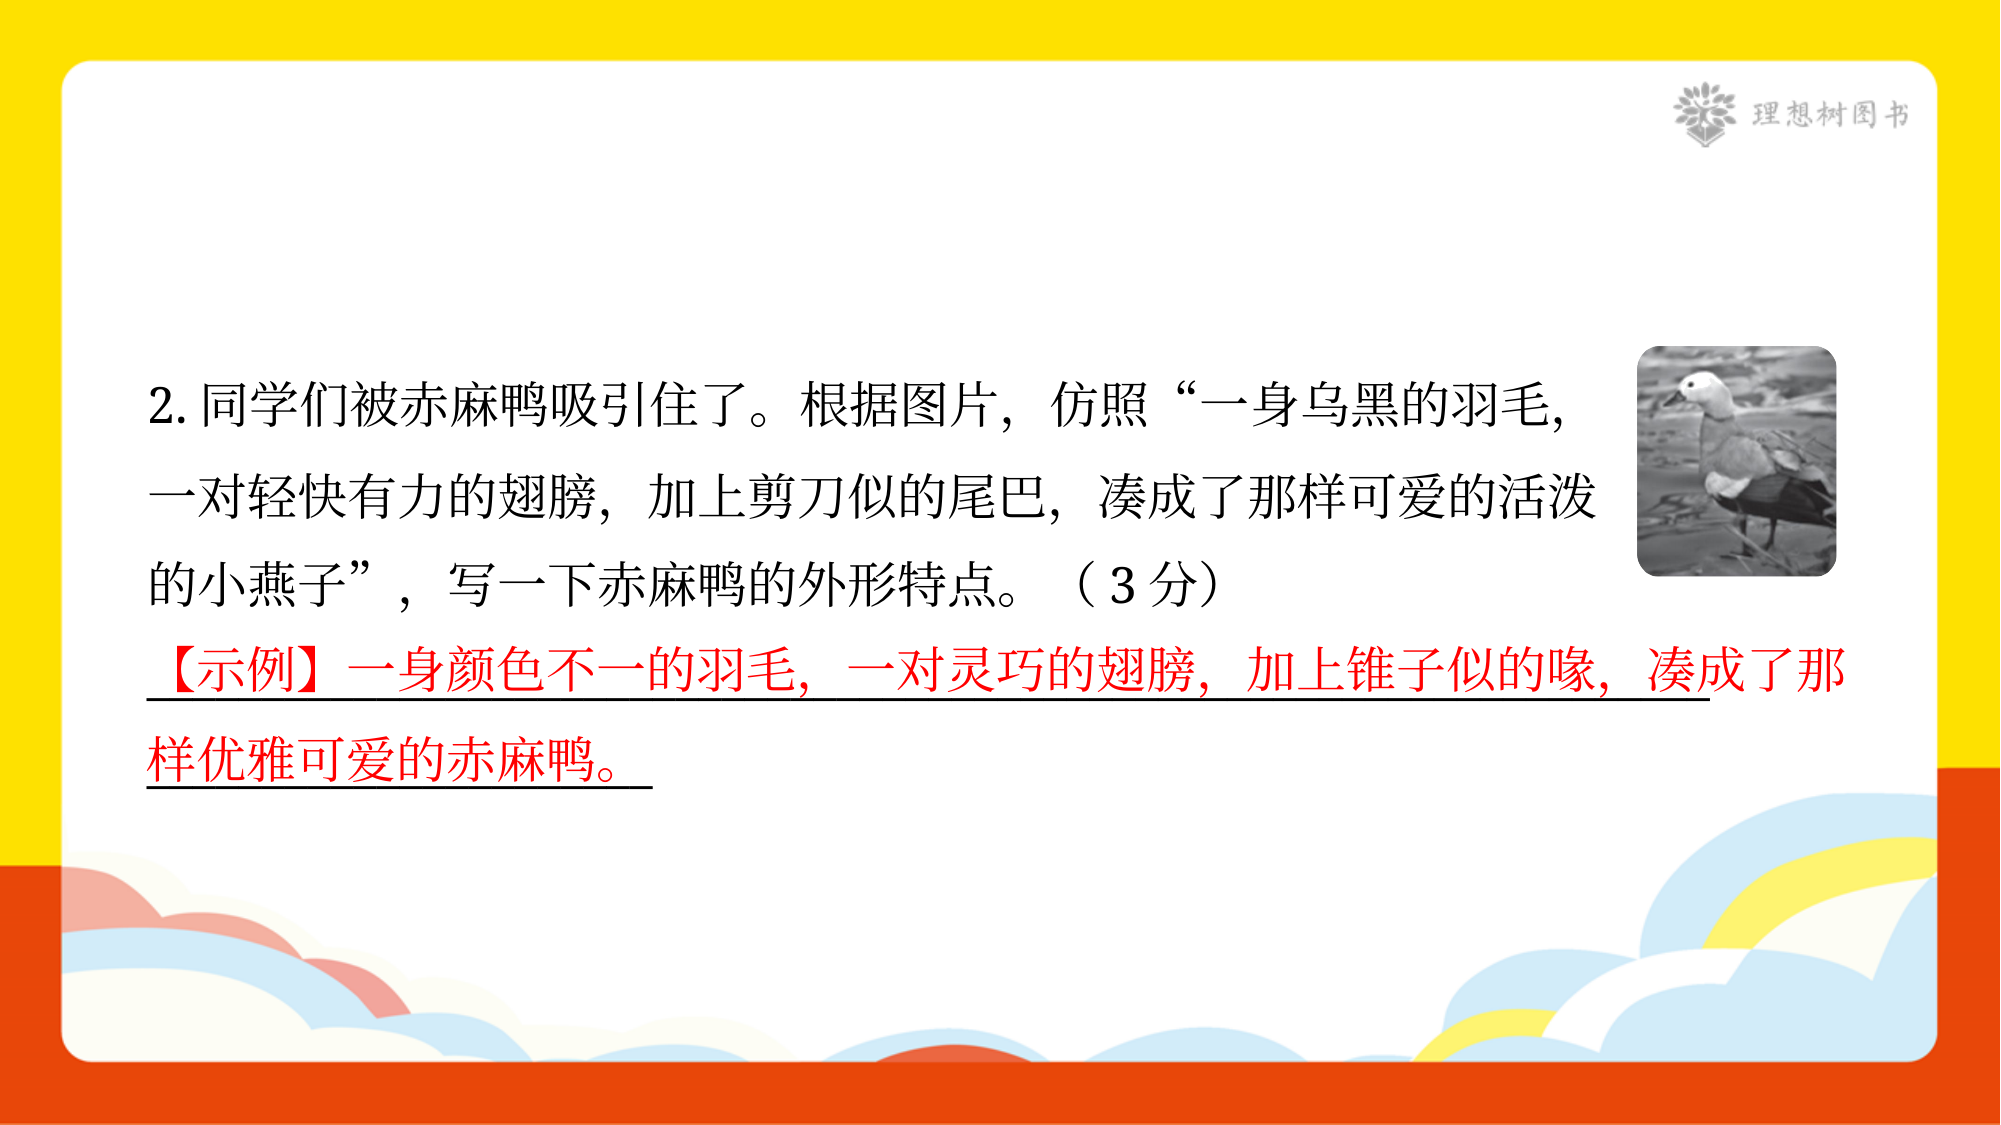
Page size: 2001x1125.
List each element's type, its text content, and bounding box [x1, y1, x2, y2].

picture [0, 0, 2000, 1125]
text_box ____________________________________________________________________ ______________________ [146, 779, 1851, 783]
text_box 2.同学们被赤麻鸭吸引住了。根据图片，仿照“一身乌黑的羽毛， 一对轻快有力的翅膀，加上剪刀似的尾巴，凑成了那样可爱的活泼 的小燕子”，写一下赤麻鸭的外形特点。（3分） [146, 342, 1631, 604]
text_box 【示例】一身颜色不一的羽毛，一对灵巧的翅膀，加上锥子似的喙，凑成了那样优雅可爱的赤麻鸭。 [146, 608, 1851, 779]
